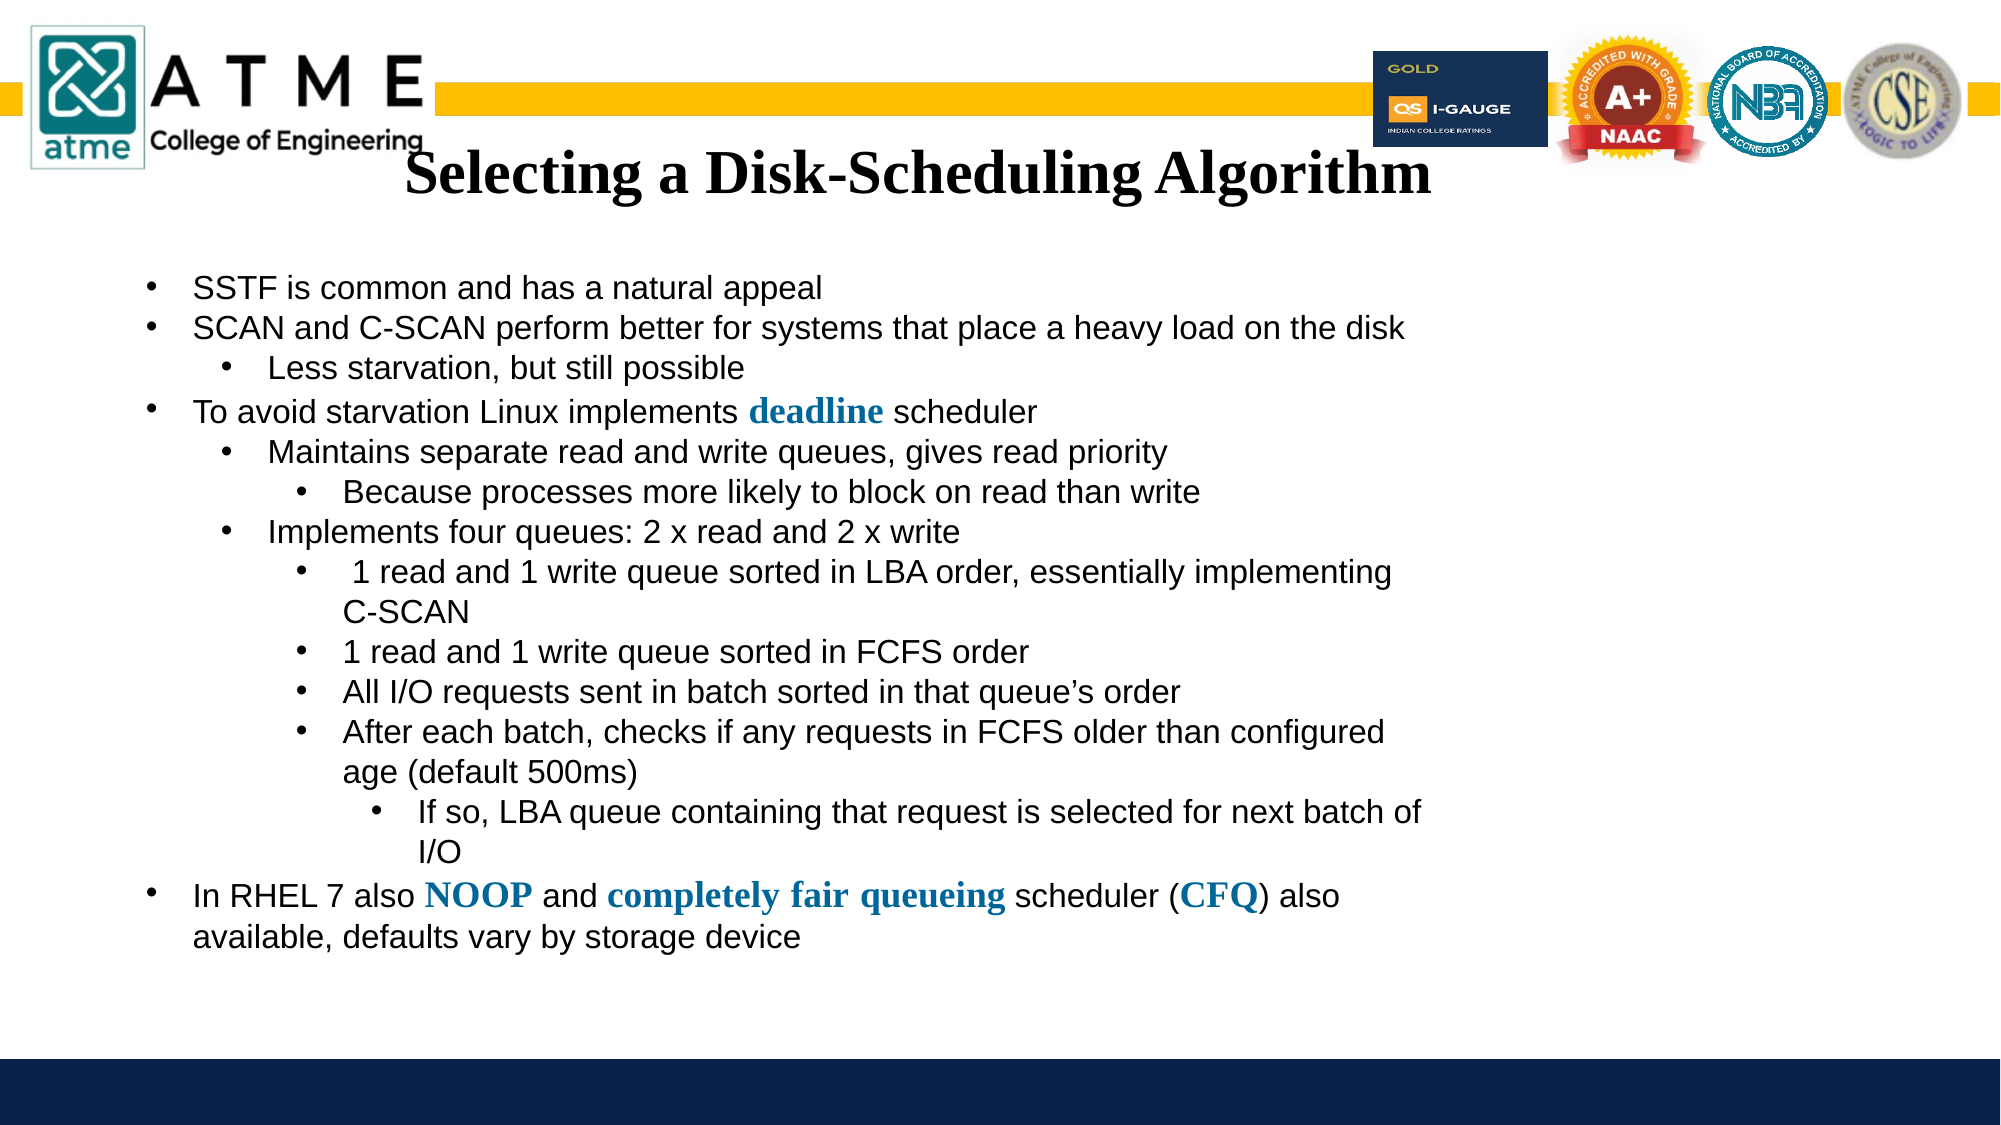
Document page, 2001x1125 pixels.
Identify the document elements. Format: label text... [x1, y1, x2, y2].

list SSTF is common and has a natural appeal SCAN and C-SCAN perform better for systems that place a heavy load on the disk Less starvation, but still possible To avoid starvation Linux implements deadline scheduler Maintains separate read and write queues, gives read priority Because processes more likely to block on read than write Implements four queues: 2 x read and 2 x write 1 read and 1 write queue sorted in LBA order, essentially implementing C-SCAN 1 read and 1 write queue sorted in FCFS order All I/O requests sent in batch sorted in that queue’s order After each batch, checks if any requests in FCFS older than configured age (default 500ms) If so, LBA queue containing that request is selected for next batch of I/O In RHEL 7 also NOOP and completely fair queueing scheduler (CFQ) also available, defaults vary by storage device [130, 258, 1440, 1002]
picture [22, 15, 435, 178]
picture [1373, 20, 1828, 157]
title Selecting a Disk-Scheduling Algorithm [389, 123, 1769, 218]
picture [0, 1059, 2001, 1125]
picture [1840, 26, 1968, 176]
